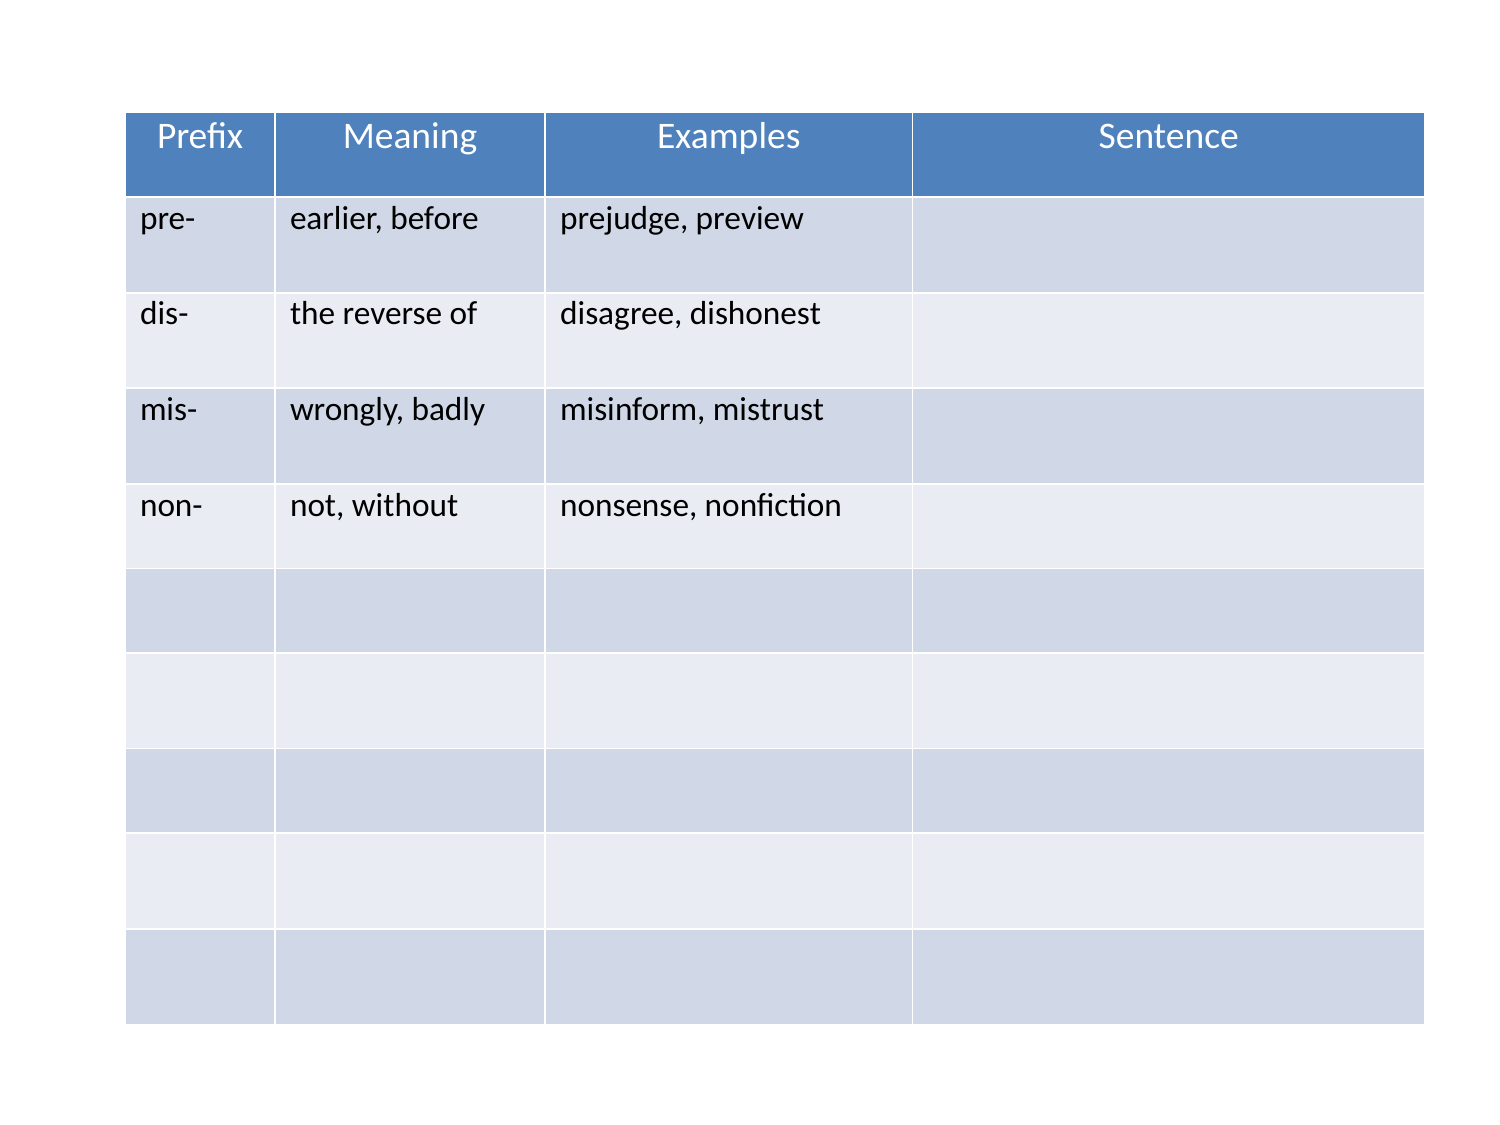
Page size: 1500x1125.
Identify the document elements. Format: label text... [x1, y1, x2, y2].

table_cell [276, 569, 544, 652]
table_header Meaning [276, 113, 544, 196]
table_cell [126, 654, 274, 748]
table_cell [913, 930, 1424, 1024]
table_cell mis- [126, 389, 274, 483]
table_cell dis- [126, 294, 274, 387]
table_cell [546, 569, 912, 652]
table_cell [126, 930, 274, 1024]
table_cell [126, 834, 274, 928]
table_cell [546, 834, 912, 928]
table_cell non- [126, 485, 274, 568]
table_header Examples [546, 113, 912, 196]
table_cell [276, 749, 544, 832]
table_cell [126, 569, 274, 652]
table_cell [546, 654, 912, 748]
table_cell [913, 749, 1424, 832]
table_cell wrongly, badly [276, 389, 544, 483]
table_cell [913, 389, 1424, 483]
table_cell [913, 569, 1424, 652]
table_cell [546, 749, 912, 832]
table_cell [126, 749, 274, 832]
table_cell [276, 834, 544, 928]
table_cell not, without [276, 485, 544, 568]
table_cell disagree, dishonest [546, 294, 912, 387]
table_cell prejudge, preview [546, 198, 912, 292]
table_cell [913, 485, 1424, 568]
table_cell [276, 654, 544, 748]
table_cell [913, 294, 1424, 387]
table_cell [546, 930, 912, 1024]
table_cell misinform, mistrust [546, 389, 912, 483]
table_cell [913, 834, 1424, 928]
table_cell earlier, before [276, 198, 544, 292]
table_cell [913, 654, 1424, 748]
table_cell nonsense, nonfiction [546, 485, 912, 568]
table_cell pre- [126, 198, 274, 292]
table_cell the reverse of [276, 294, 544, 387]
table_cell [276, 930, 544, 1024]
table_cell [913, 198, 1424, 292]
table_header Prefix [126, 113, 274, 196]
table_header Sentence [913, 113, 1424, 196]
